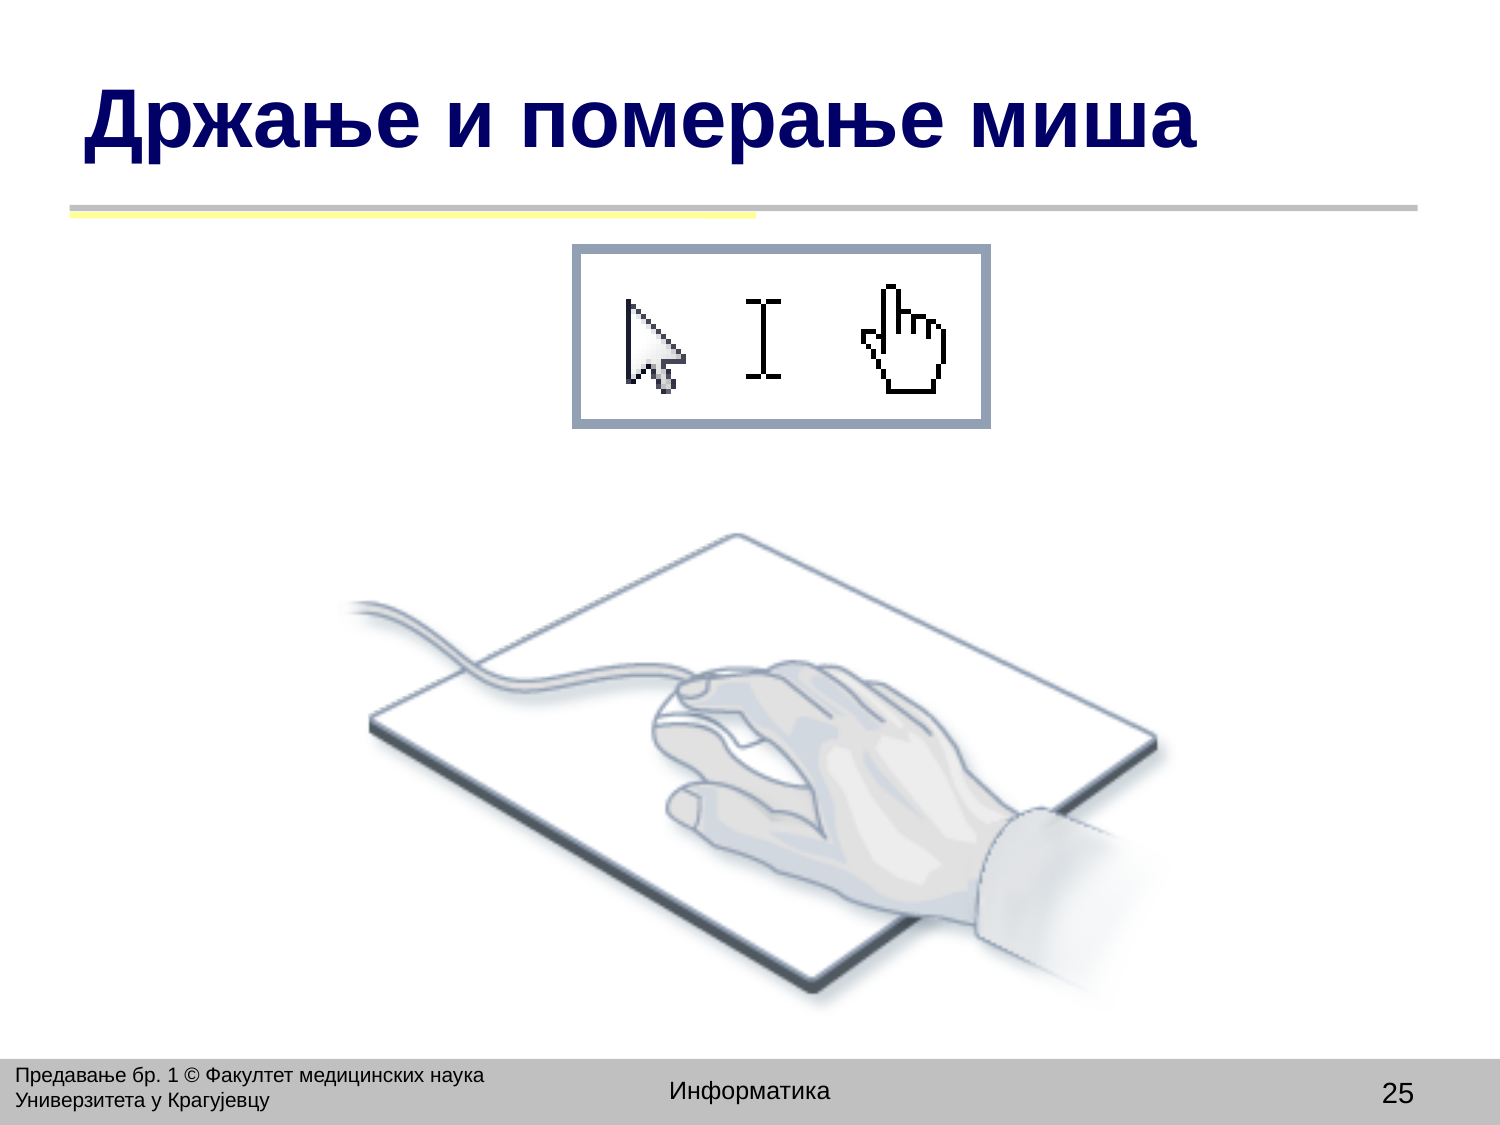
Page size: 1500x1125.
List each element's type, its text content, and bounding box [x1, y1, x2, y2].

footer Информатика [512, 1066, 988, 1125]
picture [299, 503, 1263, 1023]
slide_number Предавање бр. 1 © Факултет медицинских наука Универзитета у Крагујевцу [0, 1053, 599, 1108]
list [572, 243, 991, 429]
slide_number 25 [1079, 1066, 1430, 1125]
title Држање и померање миша [69, 19, 1426, 208]
